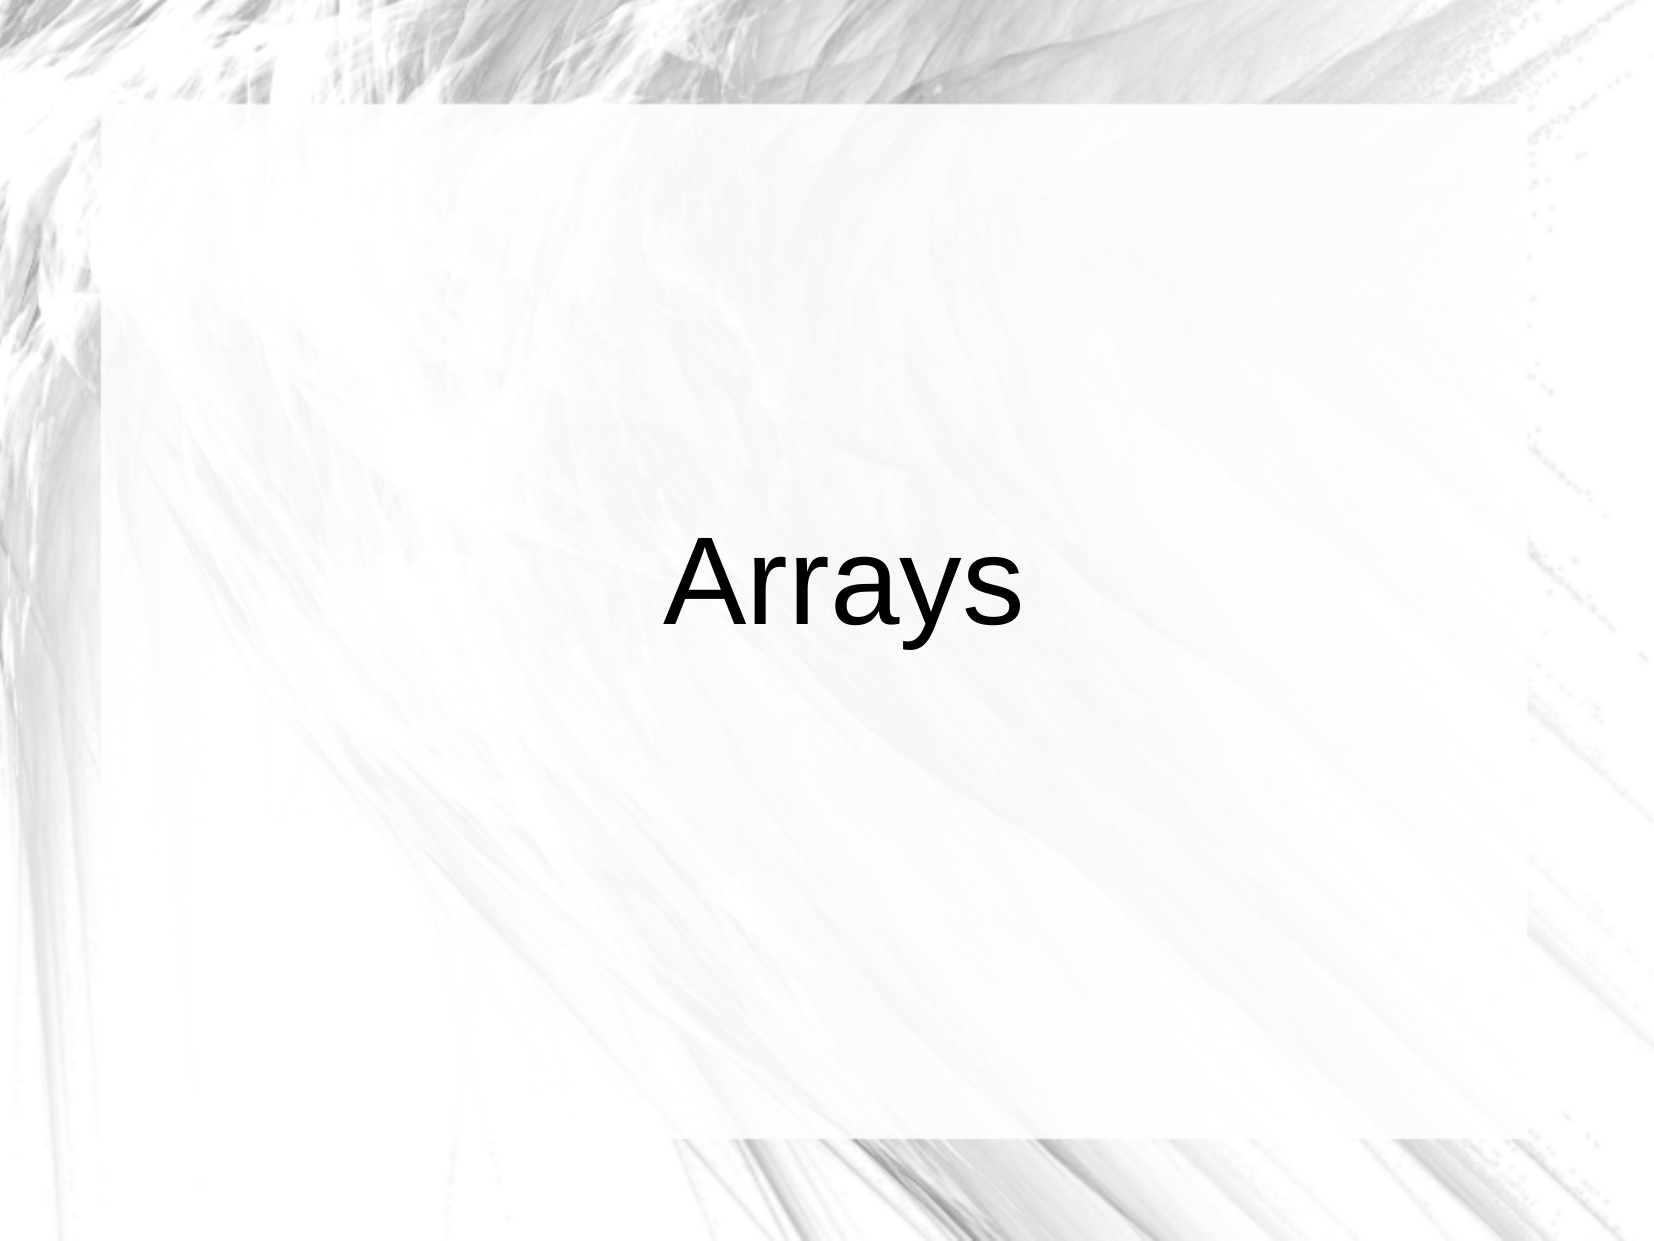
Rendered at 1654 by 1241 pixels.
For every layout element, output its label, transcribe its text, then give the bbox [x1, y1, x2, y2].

picture [0, 0, 1654, 1241]
list Arrays [118, 319, 1571, 1109]
